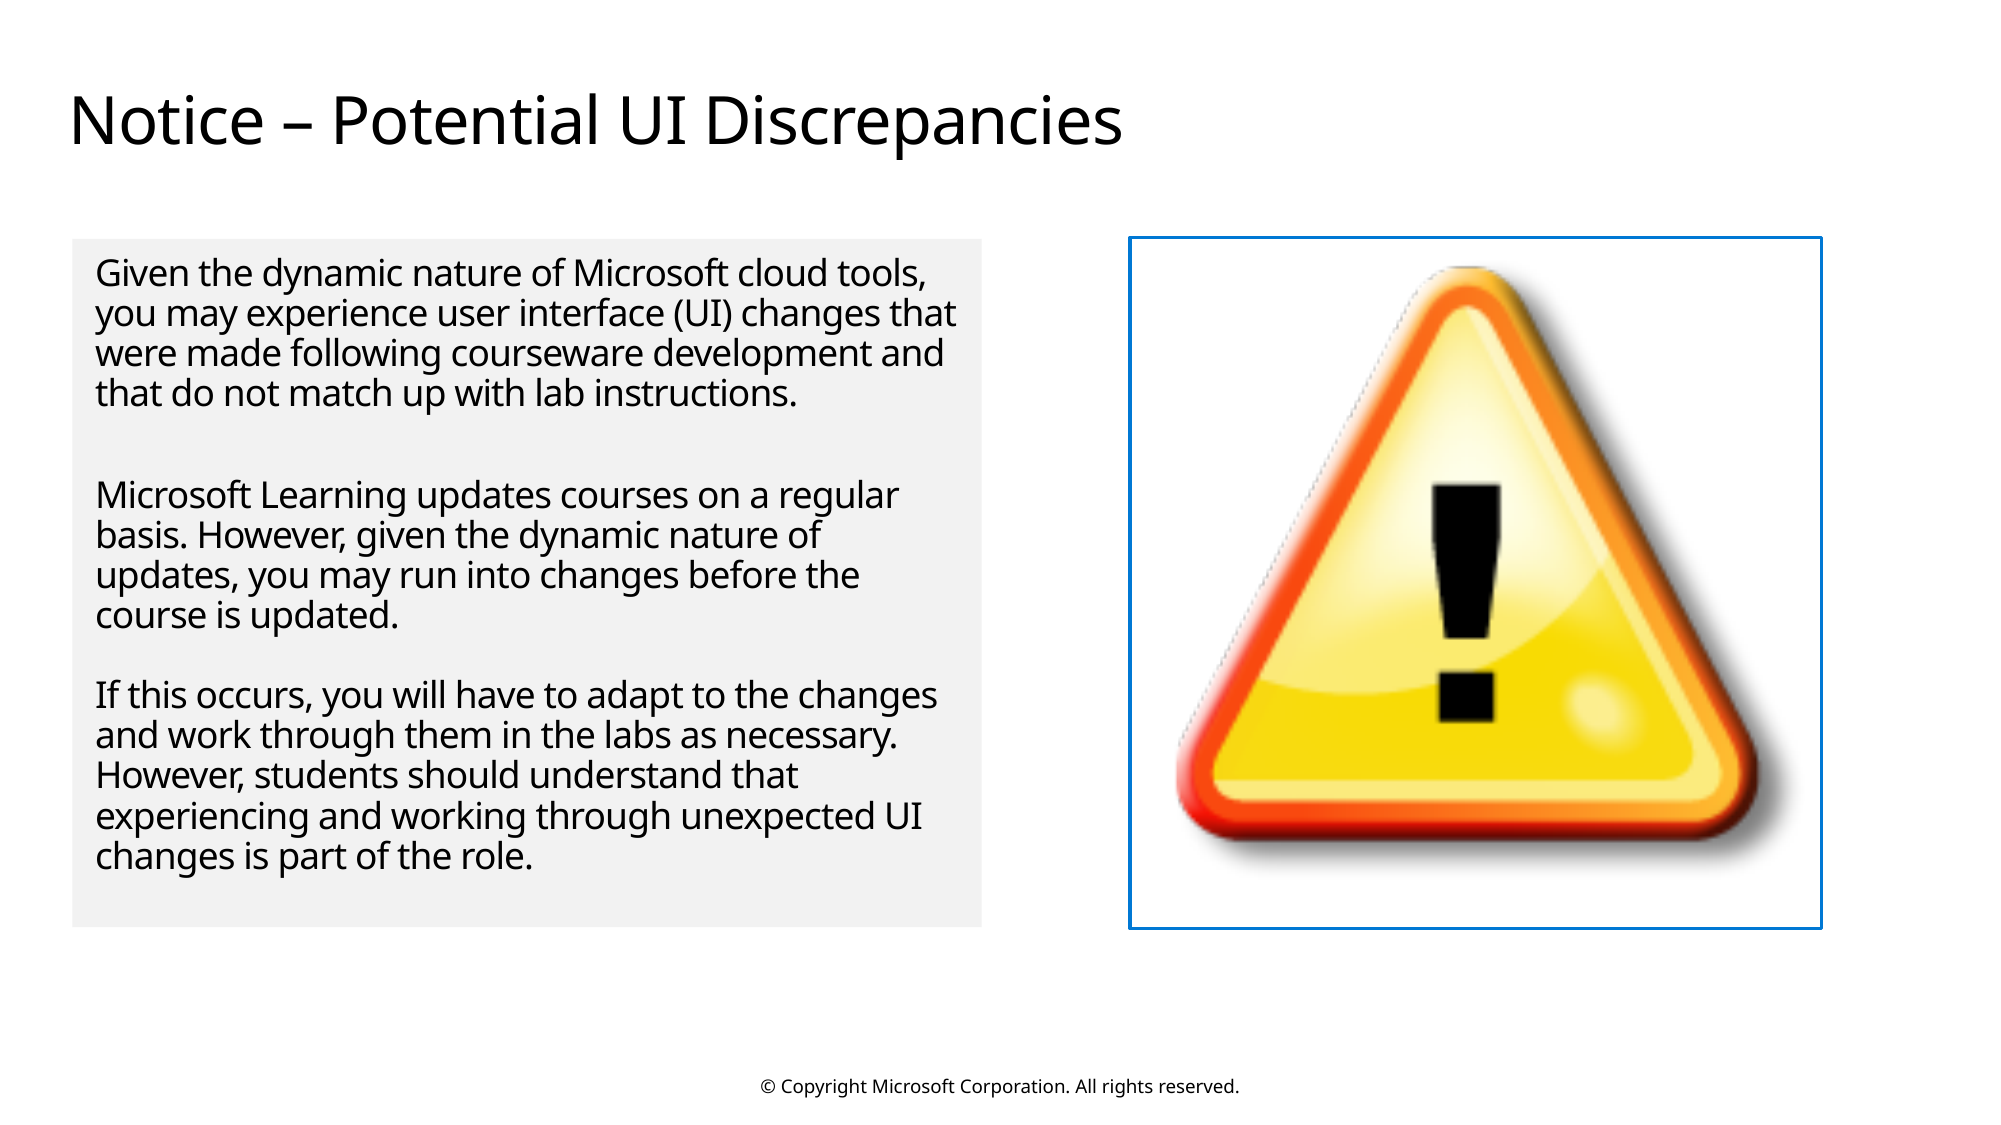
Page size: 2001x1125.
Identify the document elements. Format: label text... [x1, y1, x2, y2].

list Given the dynamic nature of Microsoft cloud tools, you may experience user interface (UI) changes that were made following courseware development and that do not match up with lab instructions. Microsoft Learning updates courses on a regular basis. However, given the dynamic nature of updates, you may run into changes before the course is updated. If this occurs, you will have to adapt to the changes and work through them in the labs as necessary. However, students should understand that experiencing and working through unexpected UI changes is part of the role. [72, 238, 982, 928]
picture [1131, 238, 1820, 928]
title Notice – Potential UI Discrepancies [68, 72, 1930, 184]
